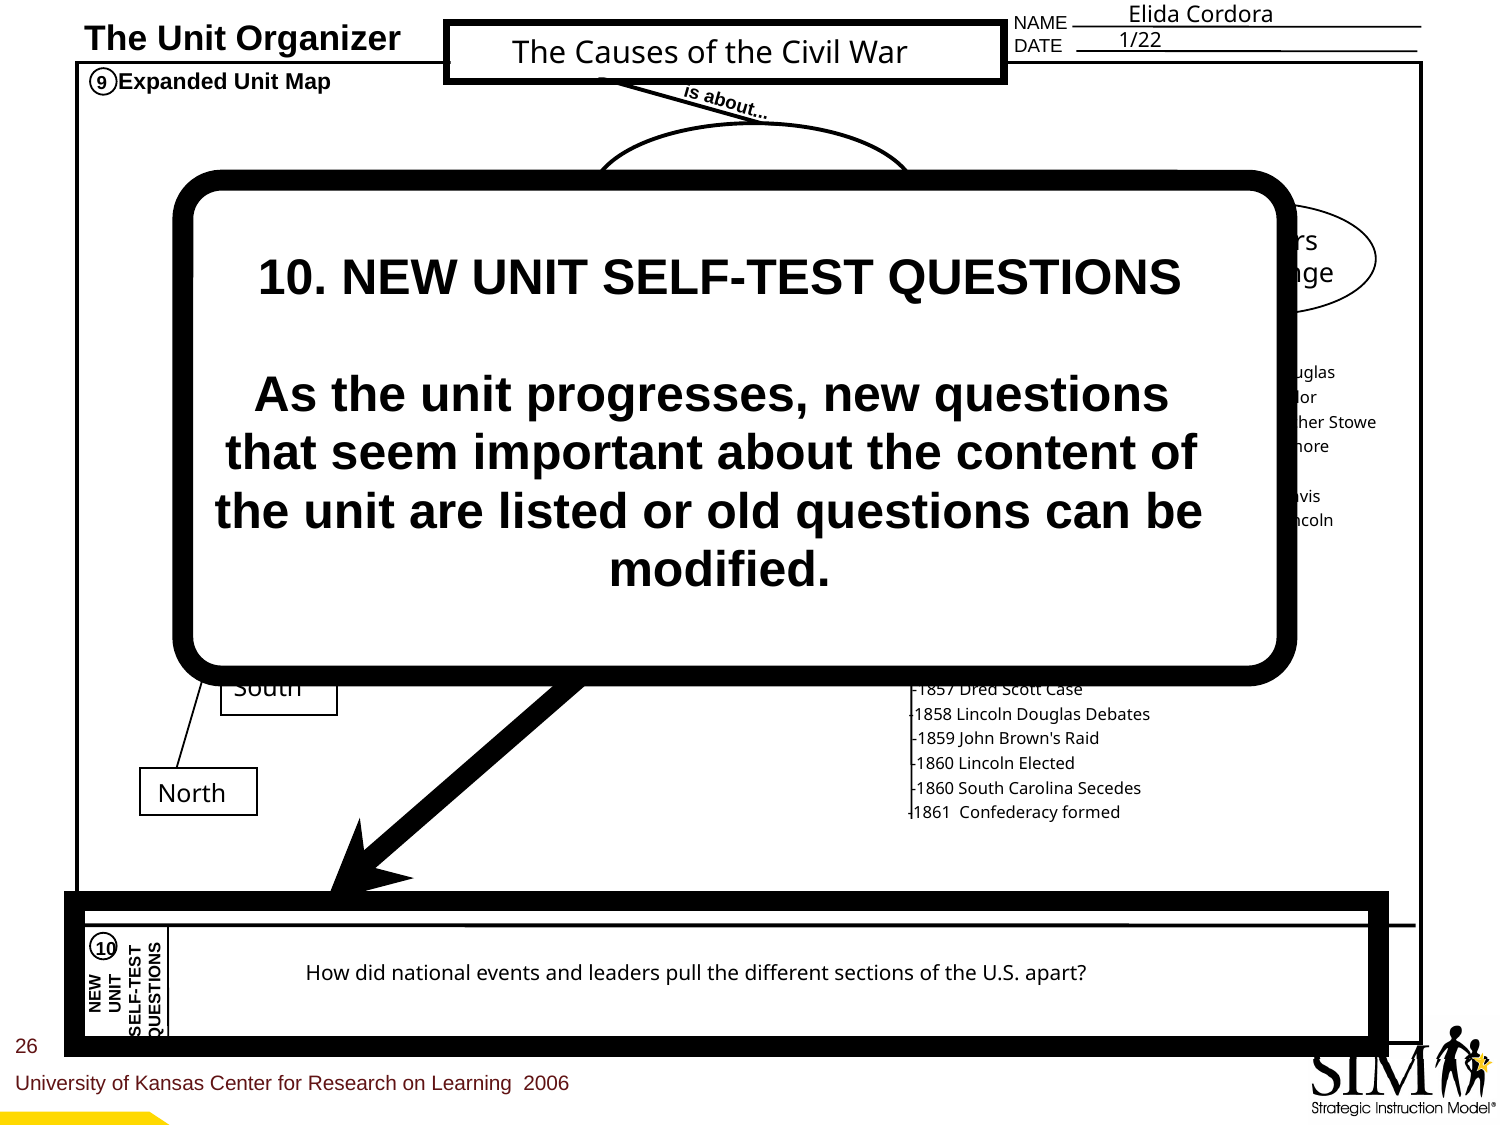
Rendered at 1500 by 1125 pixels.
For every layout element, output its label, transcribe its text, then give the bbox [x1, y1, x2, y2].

picture [1308, 1015, 1500, 1125]
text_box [74, 179, 1379, 1048]
footer University of Kansas Center for Research on Learning 2006 [0, 1062, 35, 1101]
slide_number 26 [0, 1024, 35, 1062]
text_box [40, 0, 1422, 1111]
